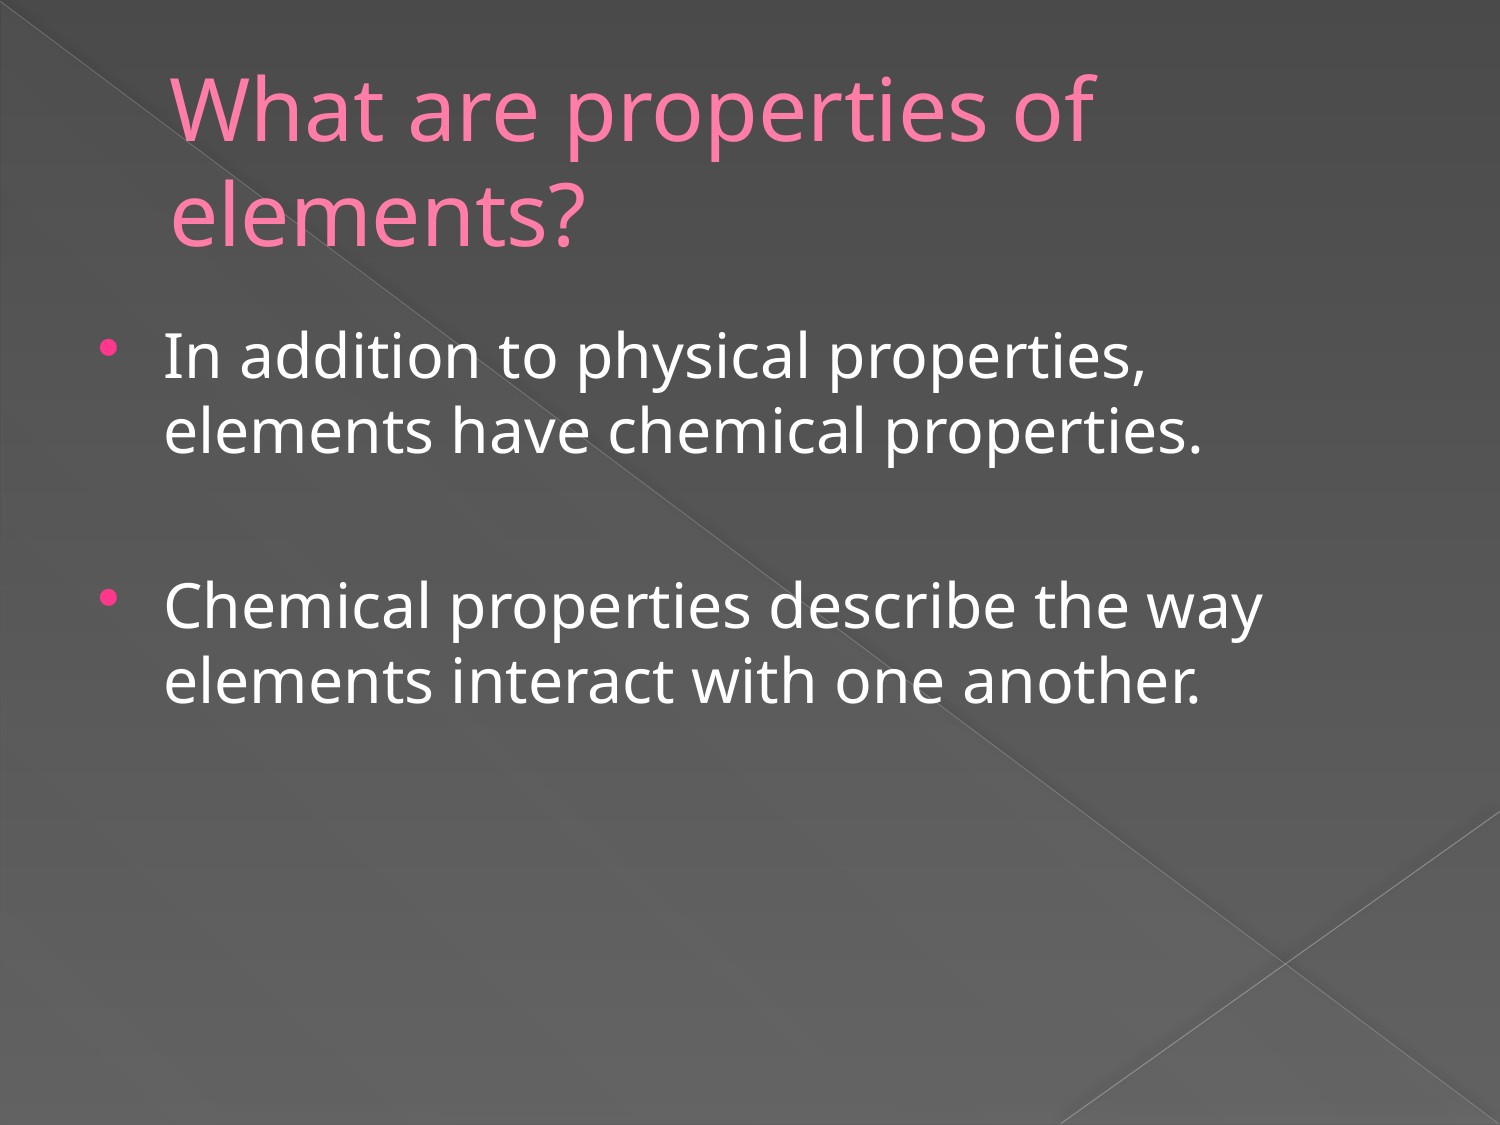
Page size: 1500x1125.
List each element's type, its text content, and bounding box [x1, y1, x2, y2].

list In addition to physical properties, elements have chemical properties. Chemical properties describe the way elements interact with one another. [75, 308, 1425, 1059]
title What are properties of elements? [75, 43, 1425, 274]
